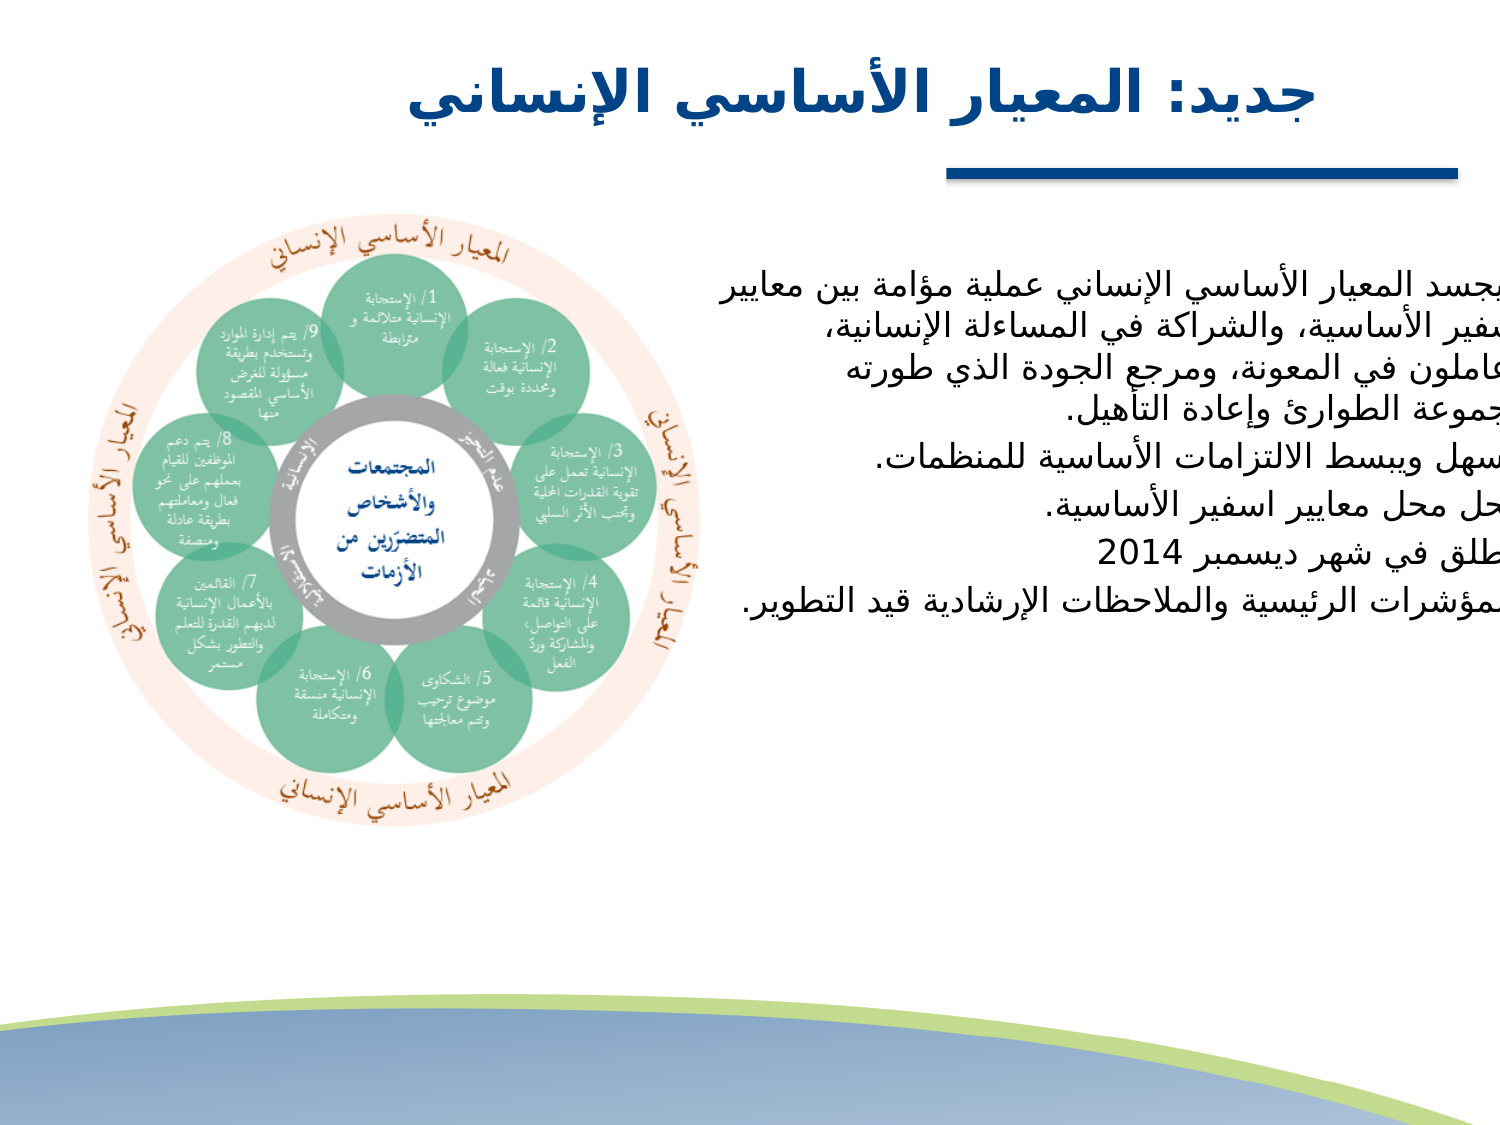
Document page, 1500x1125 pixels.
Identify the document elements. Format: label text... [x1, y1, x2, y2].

title جديد: المعيار الأساسي الإنساني [75, 0, 1335, 178]
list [0, 119, 947, 985]
picture [0, 992, 1500, 1125]
list - يجسد المعيار الأساسي الإنساني عملية مؤامة بين معايير اسفير الأساسية، والشراكة في المساءلة الإنسانية، وعاملون في المعونة، ومرجع الجودة الذي طورته مجموعة الطوارئ وإعادة التأهيل. - يسهل ويبسط الالتزامات الأساسية للمنظمات. - يحل محل معايير اسفير الأساسية. - أطلق في شهر ديسمبر 2014 - المؤشرات الرئيسية والملاحظات الإرشادية قيد التطوير. [951, 254, 1500, 849]
